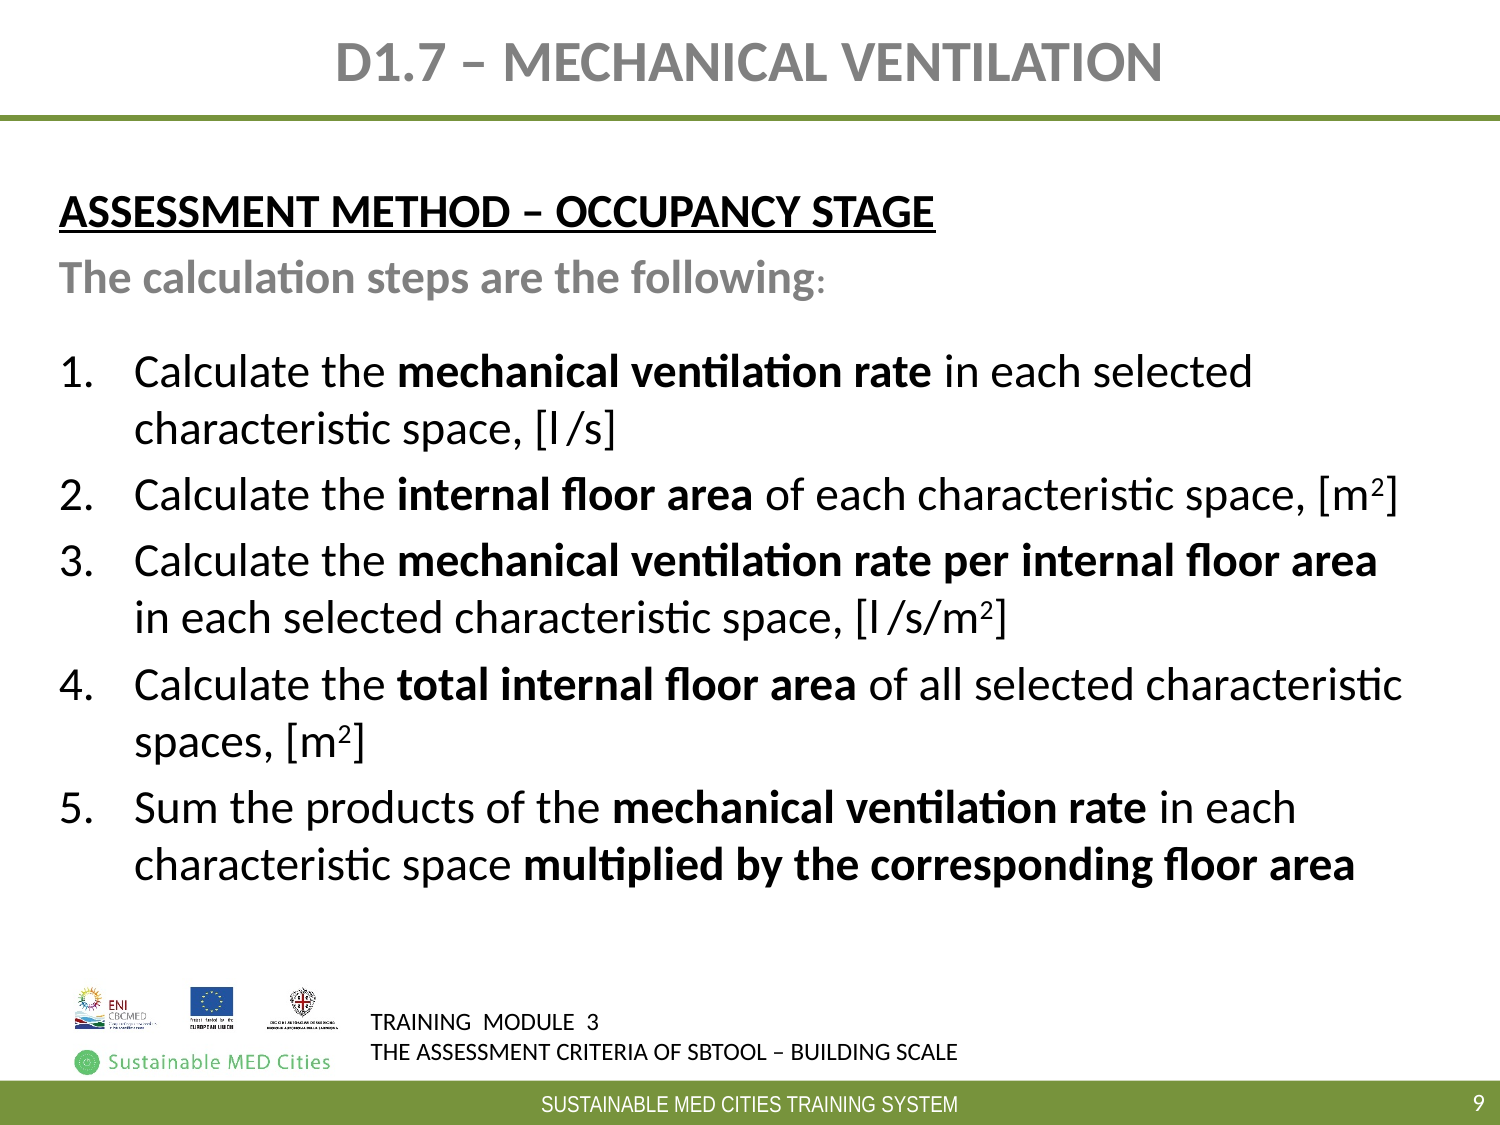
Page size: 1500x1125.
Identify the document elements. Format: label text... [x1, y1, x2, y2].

slide_number 9 [1149, 1078, 1500, 1125]
text_box D1.7 – MECHANICAL VENTILATION [0, 0, 1500, 117]
picture [62, 986, 356, 1080]
list ASSESSMENT METHOD – OCCUPANCY STAGE The calculation steps are the following: Calculate the mechanical ventilation rate in each selected characteristic space, [l /s] Calculate the internal floor area of each characteristic space, [m2] Calculate the mechanical ventilation rate per internal floor area in each selected characteristic space, [l /s/m2] Calculate the total internal floor area of all selected characteristic spaces, [m2] Sum the products of the mechanical ventilation rate in each characteristic space multiplied by the corresponding floor area [43, 172, 1425, 986]
